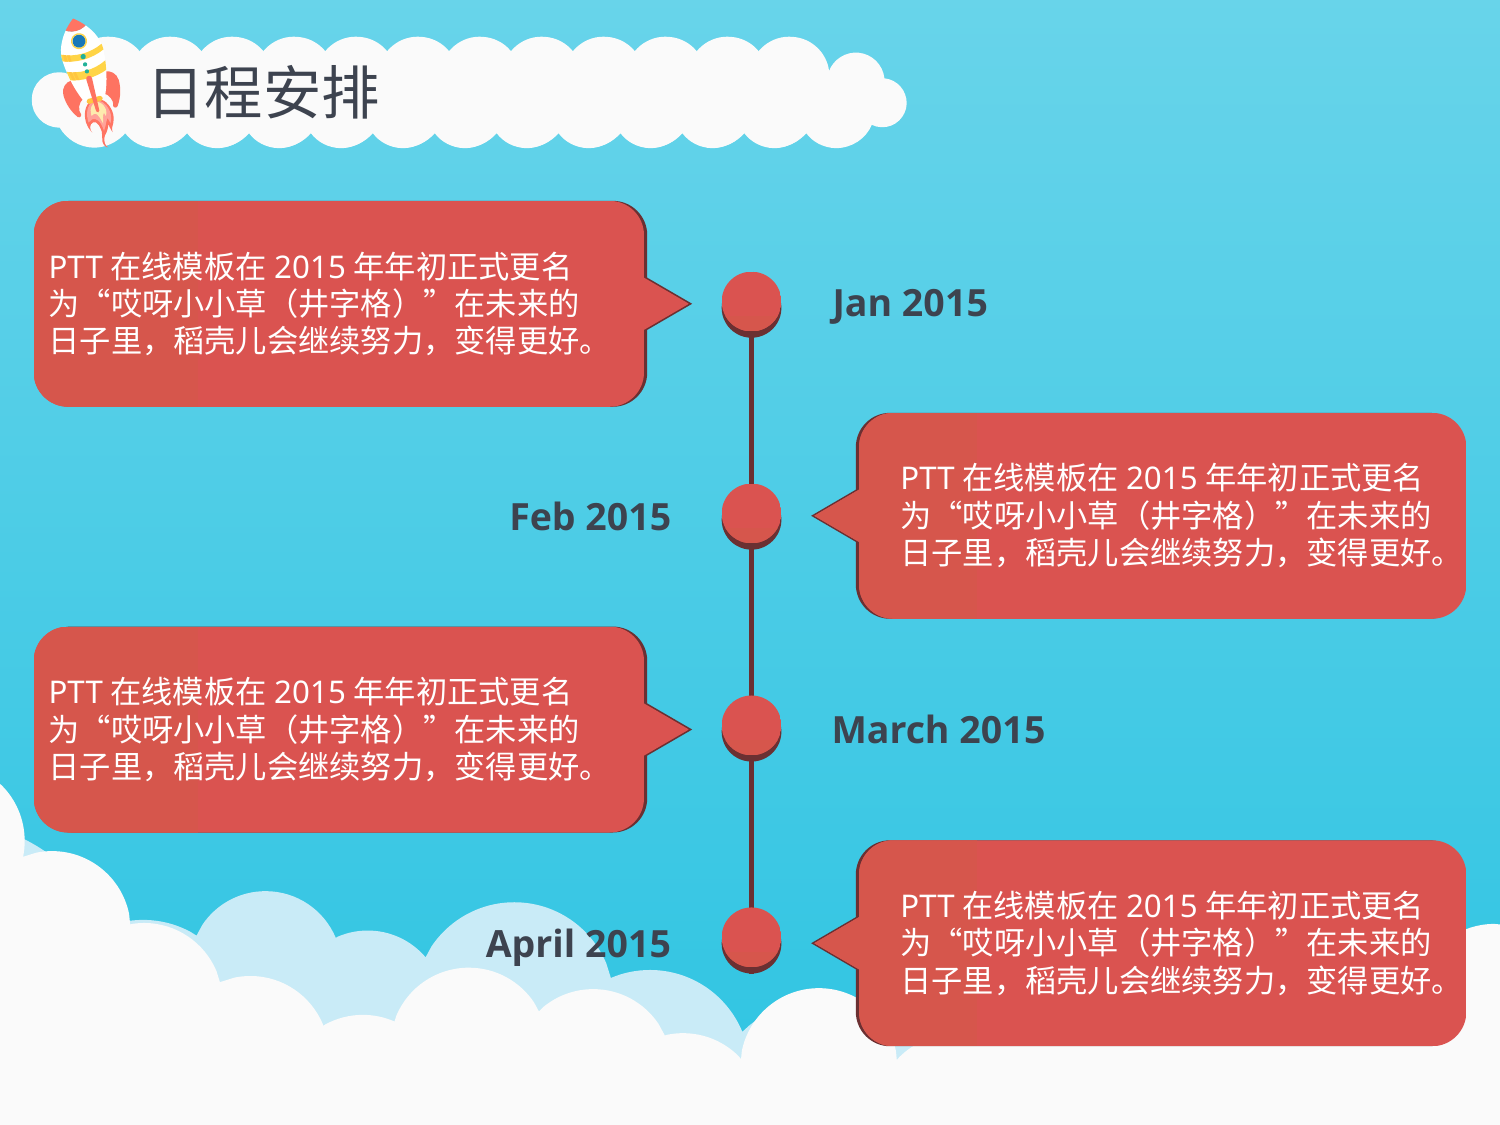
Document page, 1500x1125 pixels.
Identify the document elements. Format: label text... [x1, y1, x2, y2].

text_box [31, 18, 907, 149]
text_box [33, 200, 693, 407]
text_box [33, 626, 693, 833]
text_box March 2015 [816, 699, 1061, 759]
text_box April 2015 [470, 912, 686, 973]
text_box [811, 840, 1467, 1047]
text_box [721, 271, 782, 974]
text_box Feb 2015 [494, 485, 687, 546]
text_box Jan 2015 [817, 271, 1004, 332]
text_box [811, 412, 1467, 619]
